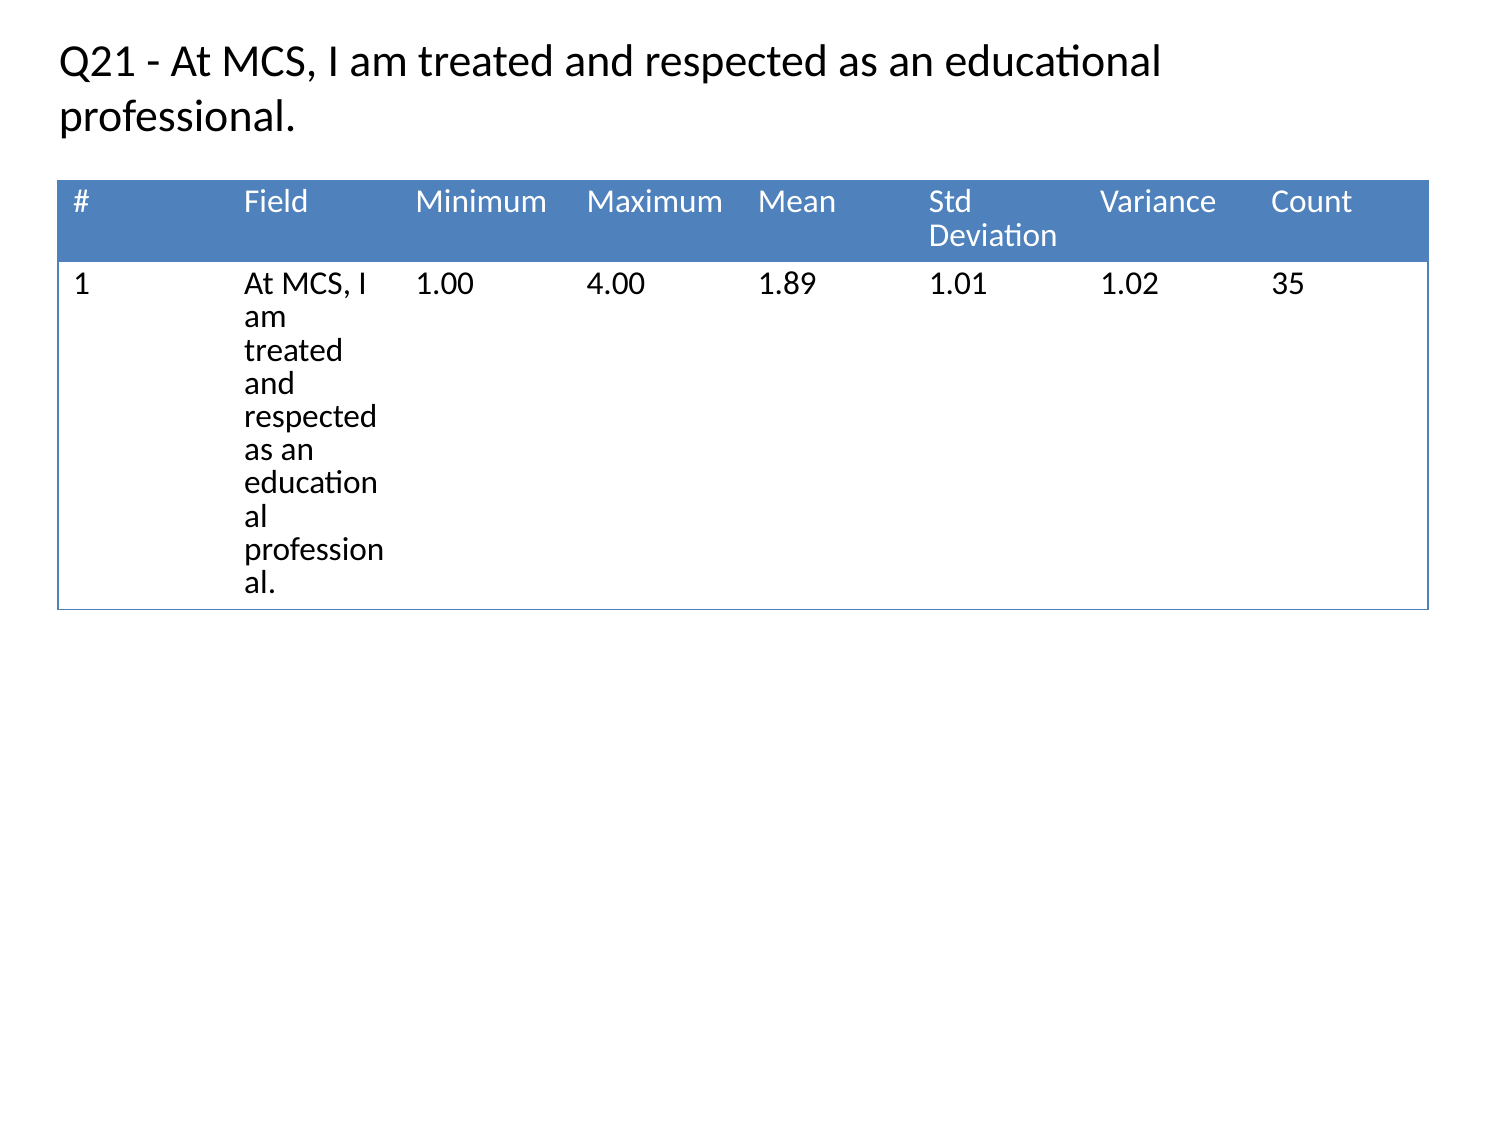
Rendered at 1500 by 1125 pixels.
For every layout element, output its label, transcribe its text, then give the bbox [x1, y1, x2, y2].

table_header Std Deviation [914, 181, 1085, 262]
table_header Count [1256, 181, 1427, 262]
table_cell 4.00 [572, 262, 743, 609]
table_cell At MCS, I am treated and respected as an educational professional. [229, 262, 400, 609]
table_cell 1.00 [400, 262, 572, 609]
table_header Field [229, 181, 400, 262]
table_cell 35 [1256, 262, 1427, 609]
table_cell 1.89 [743, 262, 914, 609]
text_box Q21 - At MCS, I am treated and respected as an educational professional. [44, 22, 1395, 84]
table_header # [59, 181, 229, 262]
table_header Variance [1085, 181, 1256, 262]
table_cell 1 [59, 262, 229, 609]
table_cell 1.01 [914, 262, 1085, 609]
table_header Mean [743, 181, 914, 262]
table_header Maximum [572, 181, 743, 262]
table_header Minimum [400, 181, 572, 262]
table_cell 1.02 [1085, 262, 1256, 609]
